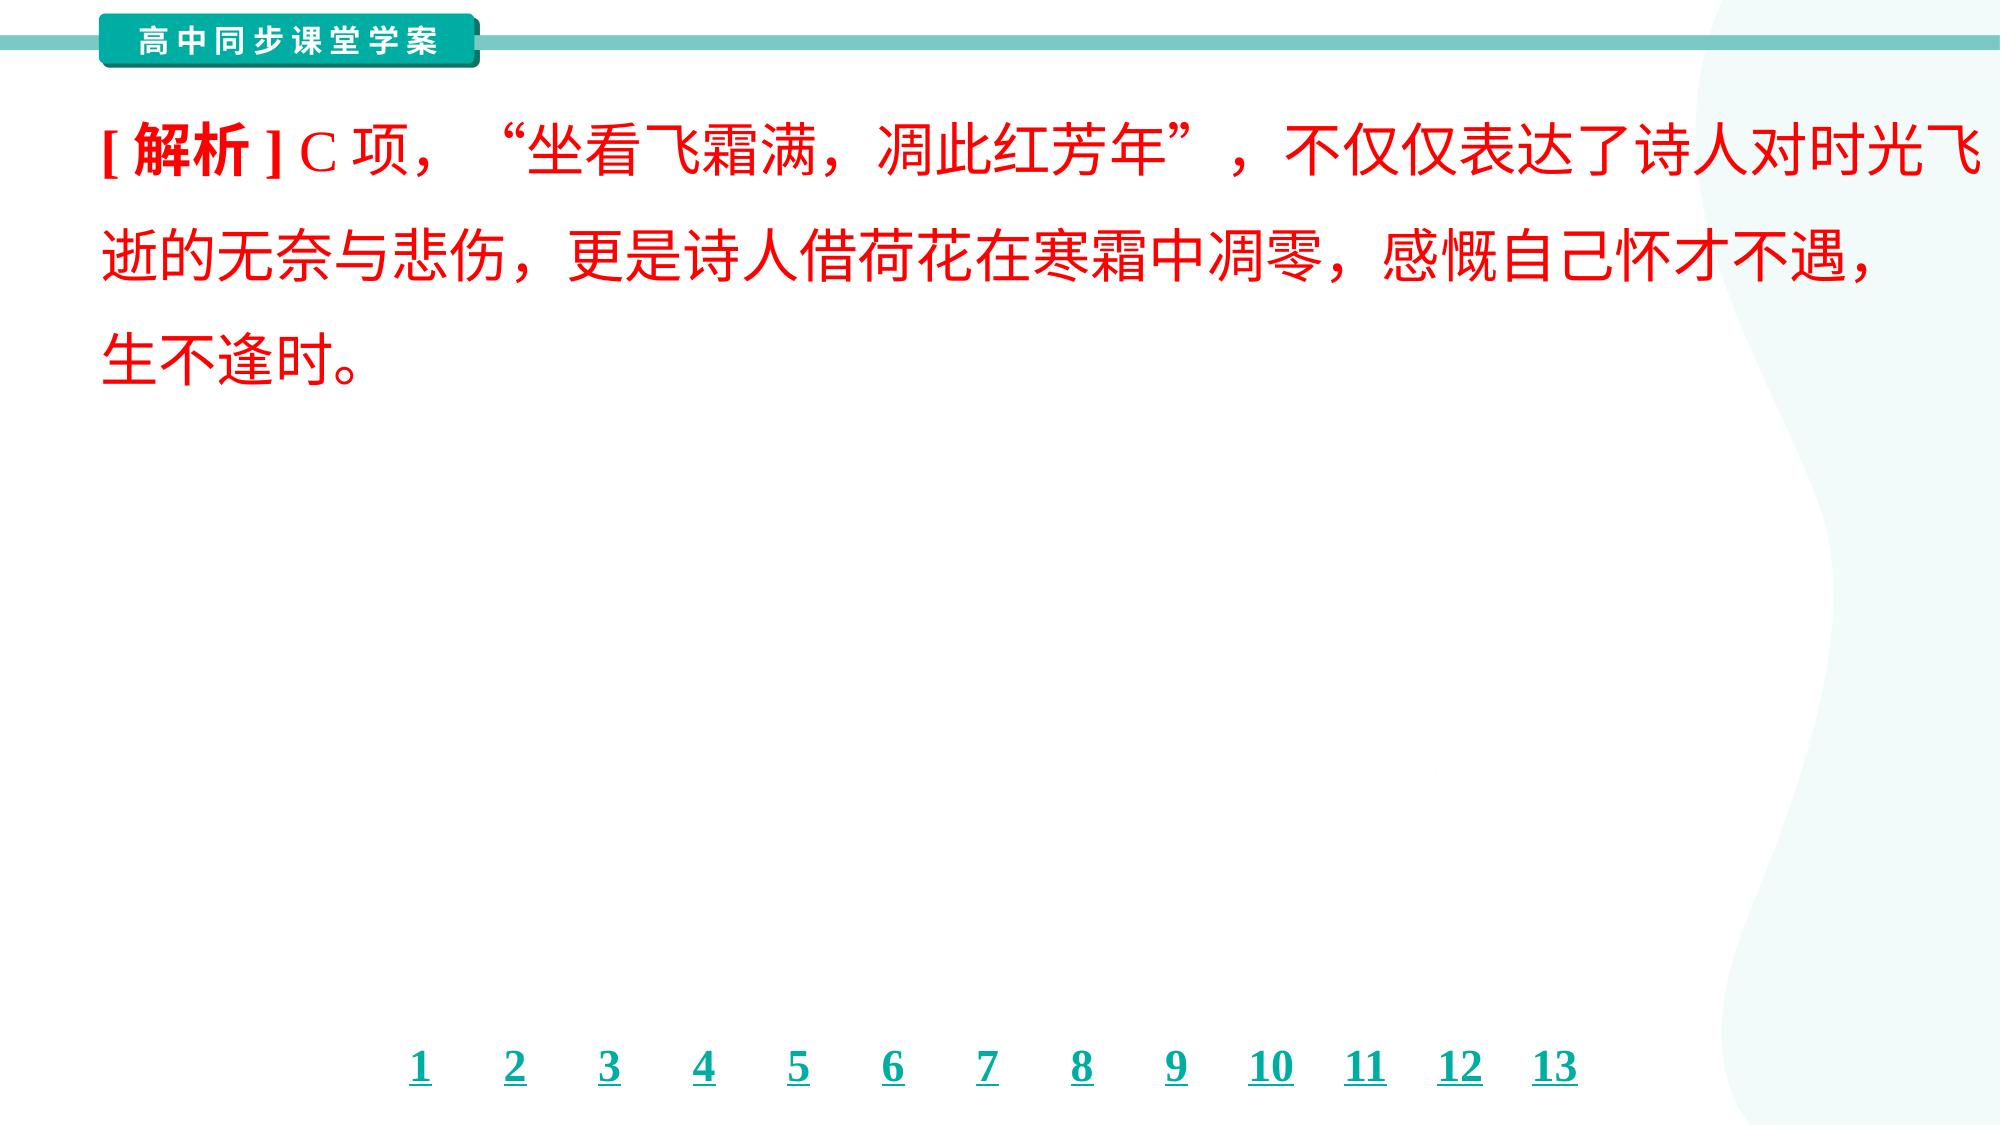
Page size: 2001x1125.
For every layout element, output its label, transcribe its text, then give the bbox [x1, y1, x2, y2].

picture [0, 0, 2000, 1125]
text_box [解析] C项，“坐看飞霜满，凋此红芳年”，不仅仅表达了诗人对时光飞 逝的无奈与悲伤，更是诗人借荷花在寒霜中凋零，感慨自己怀才不遇， 生不逢时。 [100, 76, 1899, 383]
